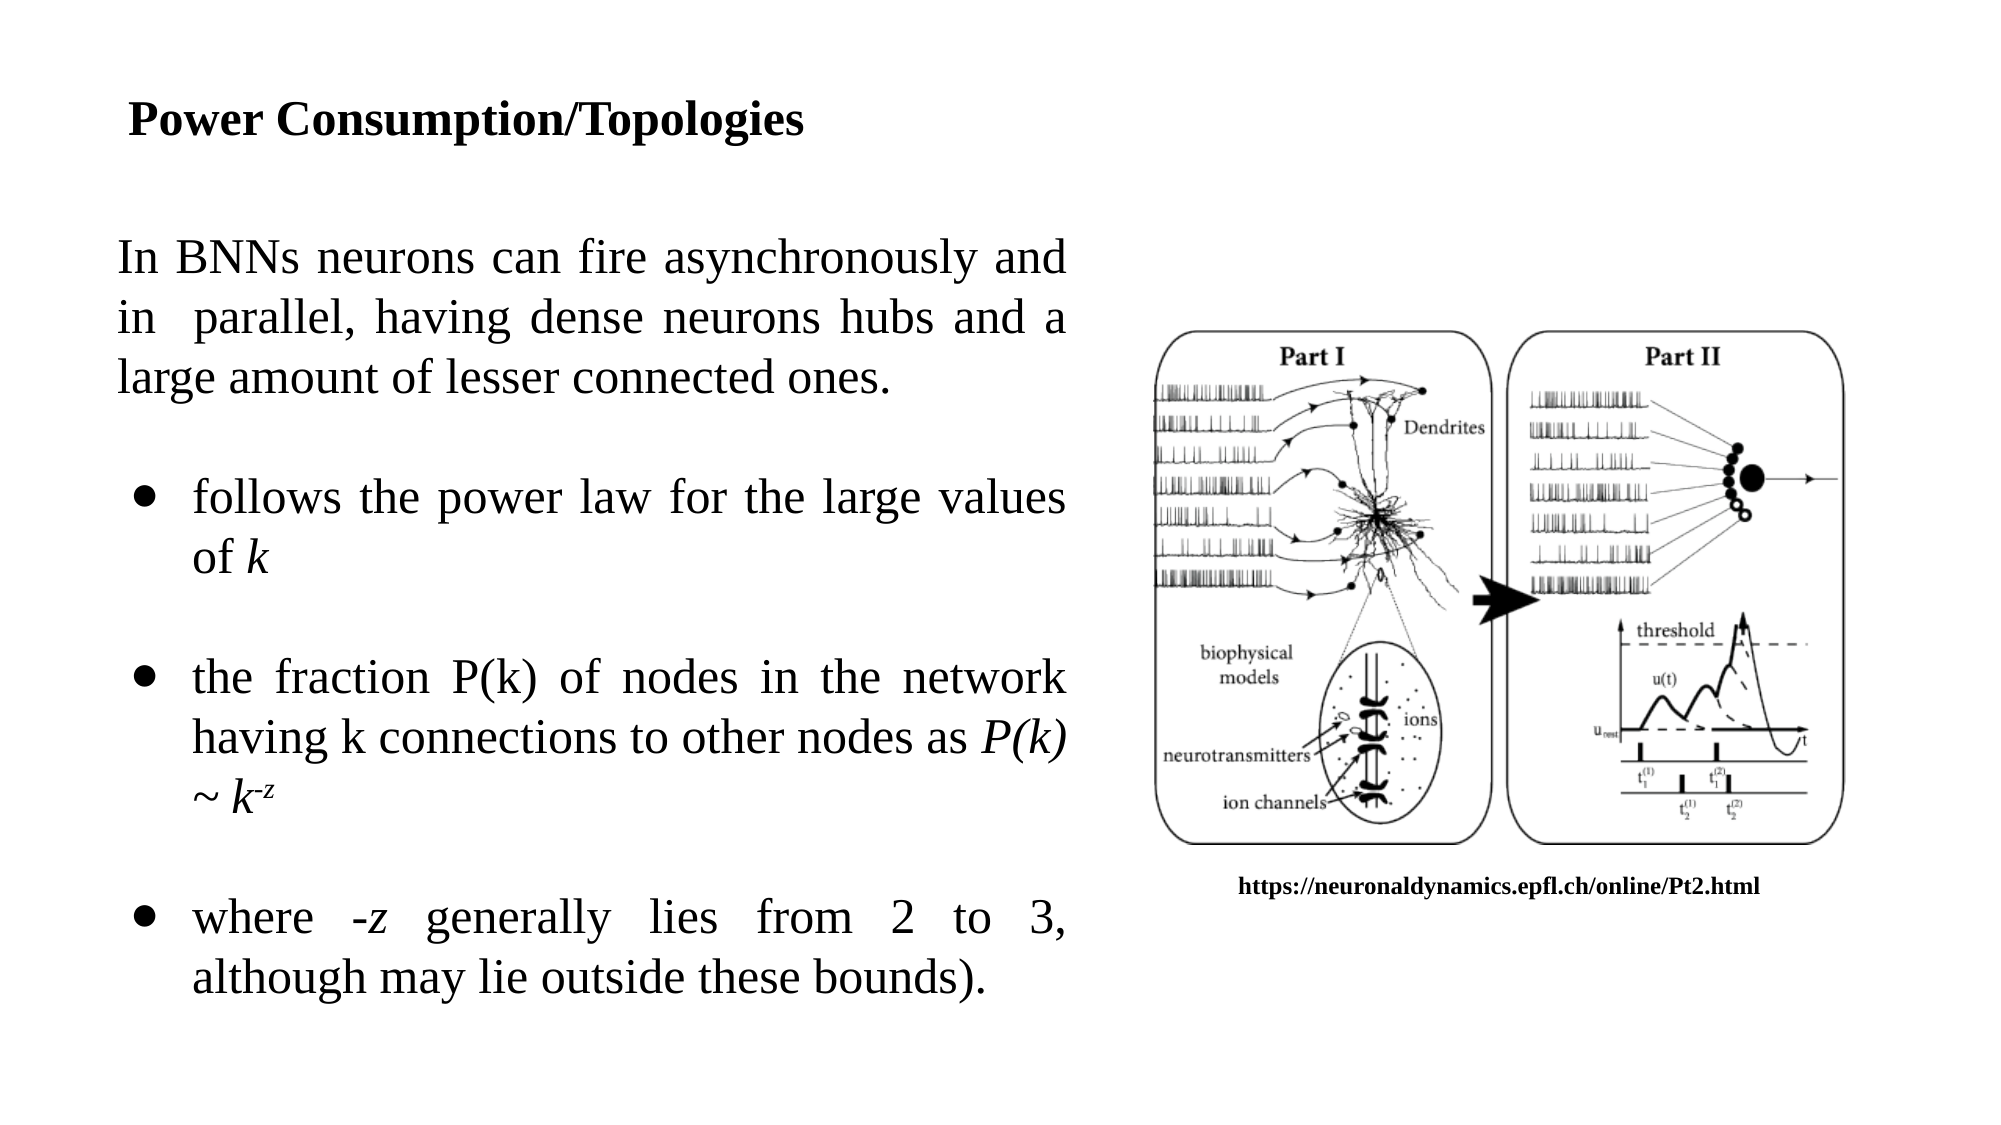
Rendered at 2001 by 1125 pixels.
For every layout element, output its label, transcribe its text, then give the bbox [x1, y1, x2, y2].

text_box Power Consumption/Topologies [113, 78, 836, 174]
text_box https://neuronaldynamics.epfl.ch/online/Pt2.html [999, 862, 2000, 908]
text_box In BNNs neurons can fire asynchronously and in parallel, having dense neurons hubs and a large amount of lesser connected ones. follows the power law for the large values of k the fraction P(k) of nodes in the network having k connections to other nodes as P(k) ~ k-z where -z generally lies from 2 to 3, although may lie outside these bounds). [102, 216, 1083, 1012]
picture [1153, 330, 1847, 845]
